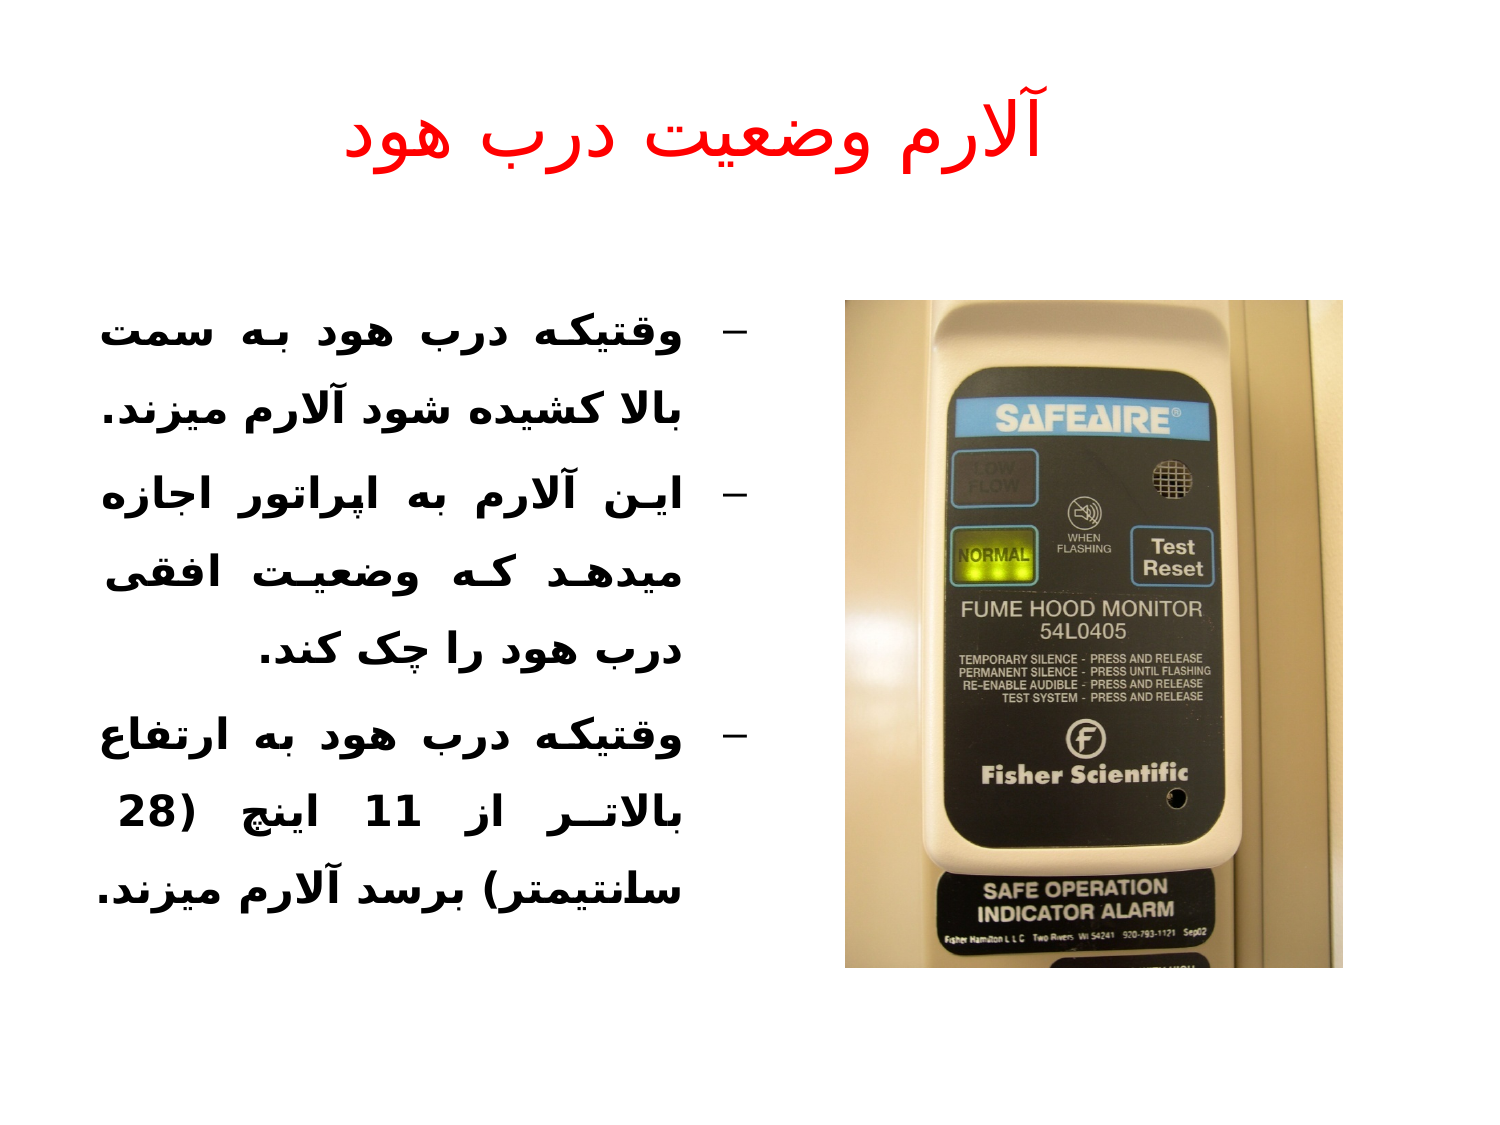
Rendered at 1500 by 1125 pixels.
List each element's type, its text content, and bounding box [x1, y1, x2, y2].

list وقتیکه درب هود به سمت بالا کشیده شود آلارم میزند. این آلارم به اپراتور اجازه میدهد که وضعیت افقی درب هود را چک کند. وقتیکه درب هود به ارتفاع بالاتر از 11 اینچ (28 سانتیمتر) برسد آلارم میزند. [75, 269, 813, 938]
title آلارم وضعیت درب هود [75, 20, 1313, 233]
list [844, 299, 1343, 968]
